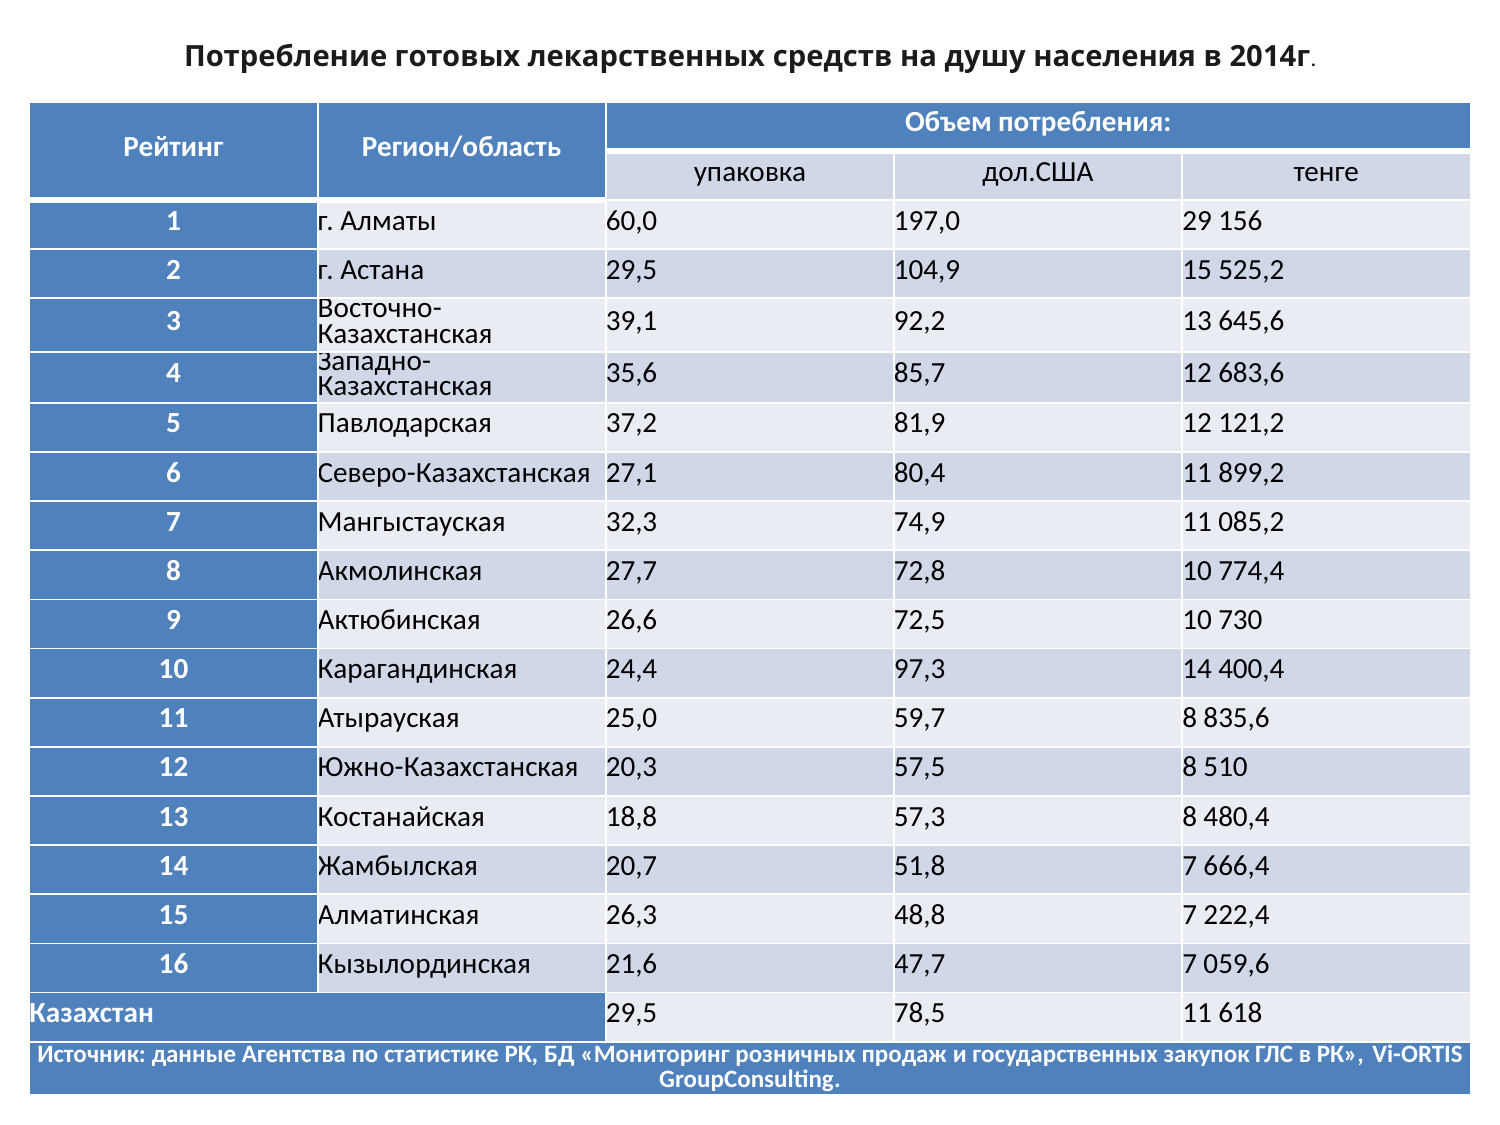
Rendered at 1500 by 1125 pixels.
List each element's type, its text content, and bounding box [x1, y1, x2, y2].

table_cell 27,1 [607, 453, 893, 500]
table_cell 26,6 [607, 600, 893, 648]
table_cell 47,7 [895, 944, 1181, 992]
table_cell 15 525,2 [1183, 250, 1470, 297]
table_cell 7 [30, 502, 317, 549]
table_cell 7 222,4 [1183, 895, 1470, 943]
table_cell 12 121,2 [1183, 404, 1470, 451]
table_cell 72,8 [895, 551, 1181, 599]
table_cell 3 [30, 299, 317, 351]
table_cell Акмолинская [319, 551, 605, 599]
table_cell 11 085,2 [1183, 502, 1470, 549]
table_cell 35,6 [607, 353, 893, 402]
table_cell 85,7 [895, 353, 1181, 402]
table_cell 20,3 [607, 748, 893, 795]
table_cell 80,4 [895, 453, 1181, 500]
table_cell 104,9 [895, 250, 1181, 297]
table_cell Северо-Казахстанская [319, 453, 605, 500]
table_cell Атырауская [319, 699, 605, 746]
table_cell Алматинская [319, 895, 605, 943]
table_cell 11 899,2 [1183, 453, 1470, 500]
table_cell Костанайская [319, 797, 605, 844]
table_cell 5 [30, 404, 317, 451]
table_cell г. Астана [319, 250, 605, 297]
table_cell 14 400,4 [1183, 649, 1470, 697]
table_cell 8 835,6 [1183, 699, 1470, 746]
table_cell 8 480,4 [1183, 797, 1470, 844]
table_cell тенге [1183, 154, 1470, 199]
table_cell 57,3 [895, 797, 1181, 844]
table_cell Кызылординская [319, 944, 605, 992]
table_cell 8 [30, 551, 317, 599]
table_cell 59,7 [895, 699, 1181, 746]
table_cell Мангыстауская [319, 502, 605, 549]
table_cell 4 [30, 353, 317, 402]
table_cell 51,8 [895, 846, 1181, 893]
table_cell Источник: данные Агентства по статистике РК, БД «Мониторинг розничных продаж и государственных закупок ГЛС в РК», Vi-ORTIS GroupConsulting. [30, 1043, 1470, 1094]
table_cell г. Алматы [319, 203, 605, 248]
table_cell Восточно-Казахстанская [319, 299, 605, 351]
table_cell Казахстан [30, 993, 605, 1041]
table_cell 72,5 [895, 600, 1181, 648]
table_cell упаковка [607, 154, 893, 199]
table_cell 20,7 [607, 846, 893, 893]
table_cell 24,4 [607, 649, 893, 697]
table_header Объем потребления: [607, 103, 1470, 148]
table_cell 6 [30, 453, 317, 500]
table_cell 1 [30, 203, 317, 248]
table_cell 21,6 [607, 944, 893, 992]
table_cell 18,8 [607, 797, 893, 844]
table_cell 37,2 [607, 404, 893, 451]
table_cell Актюбинская [319, 600, 605, 648]
table_cell 14 [30, 846, 317, 893]
table_cell 10 [30, 649, 317, 697]
table_cell 26,3 [607, 895, 893, 943]
table_cell 60,0 [607, 201, 893, 248]
table_cell 11 [30, 699, 317, 746]
table_cell 13 [30, 797, 317, 844]
table_cell 32,3 [607, 502, 893, 549]
table_header Рейтинг [30, 103, 317, 197]
table_header Регион/область [319, 103, 605, 197]
table_cell Западно-Казахстанская [319, 353, 605, 402]
table_cell 11 618 [1183, 993, 1470, 1041]
table_cell Жамбылская [319, 846, 605, 893]
table_cell 39,1 [607, 299, 893, 351]
table_cell 2 [30, 250, 317, 297]
table_cell 48,8 [895, 895, 1181, 943]
table_cell 9 [30, 600, 317, 648]
table_cell 97,3 [895, 649, 1181, 697]
table_cell 12 [30, 748, 317, 795]
table_cell 15 [30, 895, 317, 943]
table_cell 29,5 [607, 250, 893, 297]
table_cell 8 510 [1183, 748, 1470, 795]
table_cell 16 [30, 944, 317, 992]
table_cell Южно-Казахстанская [319, 748, 605, 795]
table_cell 92,2 [895, 299, 1181, 351]
table_cell 29,5 [607, 993, 893, 1041]
table_cell 27,7 [607, 551, 893, 599]
table_cell 197,0 [895, 201, 1181, 248]
table_cell 29 156 [1183, 201, 1470, 248]
table_cell Карагандинская [319, 649, 605, 697]
table_cell 13 645,6 [1183, 299, 1470, 351]
table_cell Павлодарская [319, 404, 605, 451]
table_cell 78,5 [895, 993, 1181, 1041]
table_cell 81,9 [895, 404, 1181, 451]
table_cell 74,9 [895, 502, 1181, 549]
table_cell 25,0 [607, 699, 893, 746]
table_cell дол.США [895, 154, 1181, 199]
table_cell 7 666,4 [1183, 846, 1470, 893]
table_cell 10 774,4 [1183, 551, 1470, 599]
table_cell 10 730 [1183, 600, 1470, 648]
text_box Потребление готовых лекарственных средств на душу населения в 2014г. [168, 30, 1331, 80]
table_cell 57,5 [895, 748, 1181, 795]
table_cell 12 683,6 [1183, 353, 1470, 402]
table_cell 7 059,6 [1183, 944, 1470, 992]
